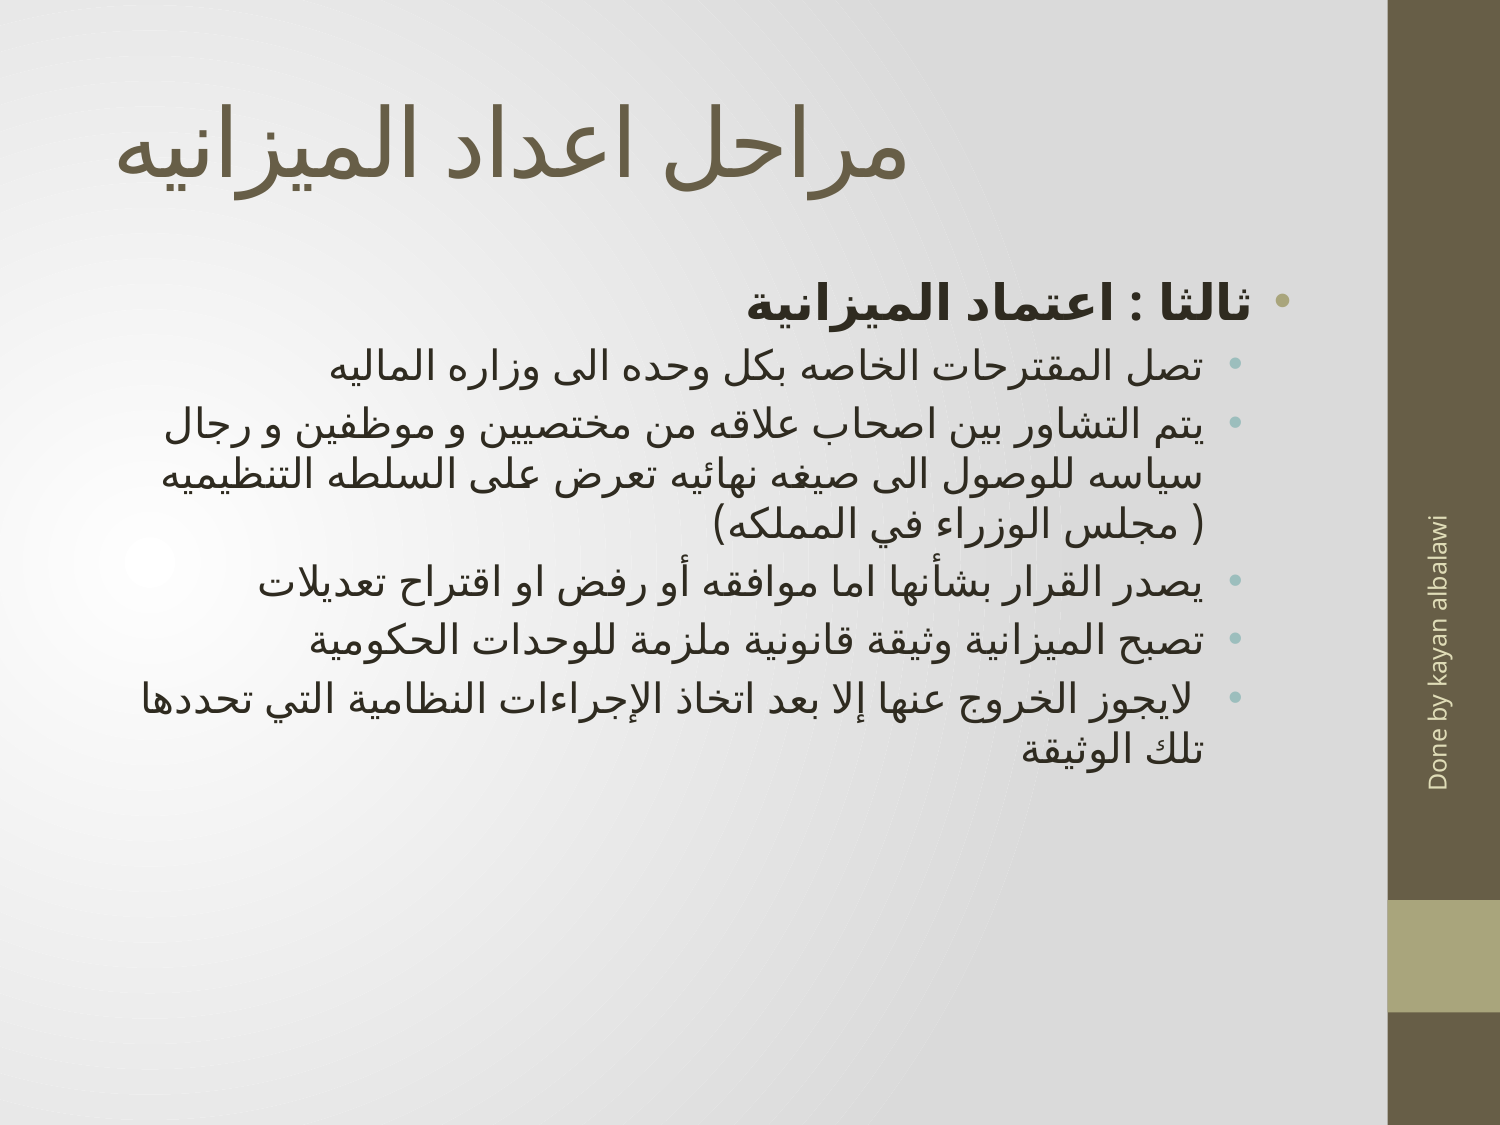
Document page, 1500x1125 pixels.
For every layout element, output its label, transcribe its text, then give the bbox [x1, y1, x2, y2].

title مراحل اعداد الميزانيه [75, 45, 1325, 233]
footer Done by kayan albalawi [1408, 500, 1469, 889]
list ثالثا : اعتماد الميزانية تصل المقترحات الخاصه بكل وحده الى وزاره الماليه يتم التشاور بين اصحاب علاقه من مختصيين و موظفين و رجال سياسه للوصول الى صيغه نهائيه تعرض على السلطه التنظيميه ( مجلس الوزراء في المملكه) يصدر القرار بشأنها اما موافقه أو رفض او اقتراح تعديلات تصبح الميزانية وثيقة قانونية ملزمة للوحدات الحكومية لايجوز الخروج عنها إلا بعد اتخاذ الإجراءات النظامية التي تحددها تلك الوثيقة [75, 262, 1325, 1050]
